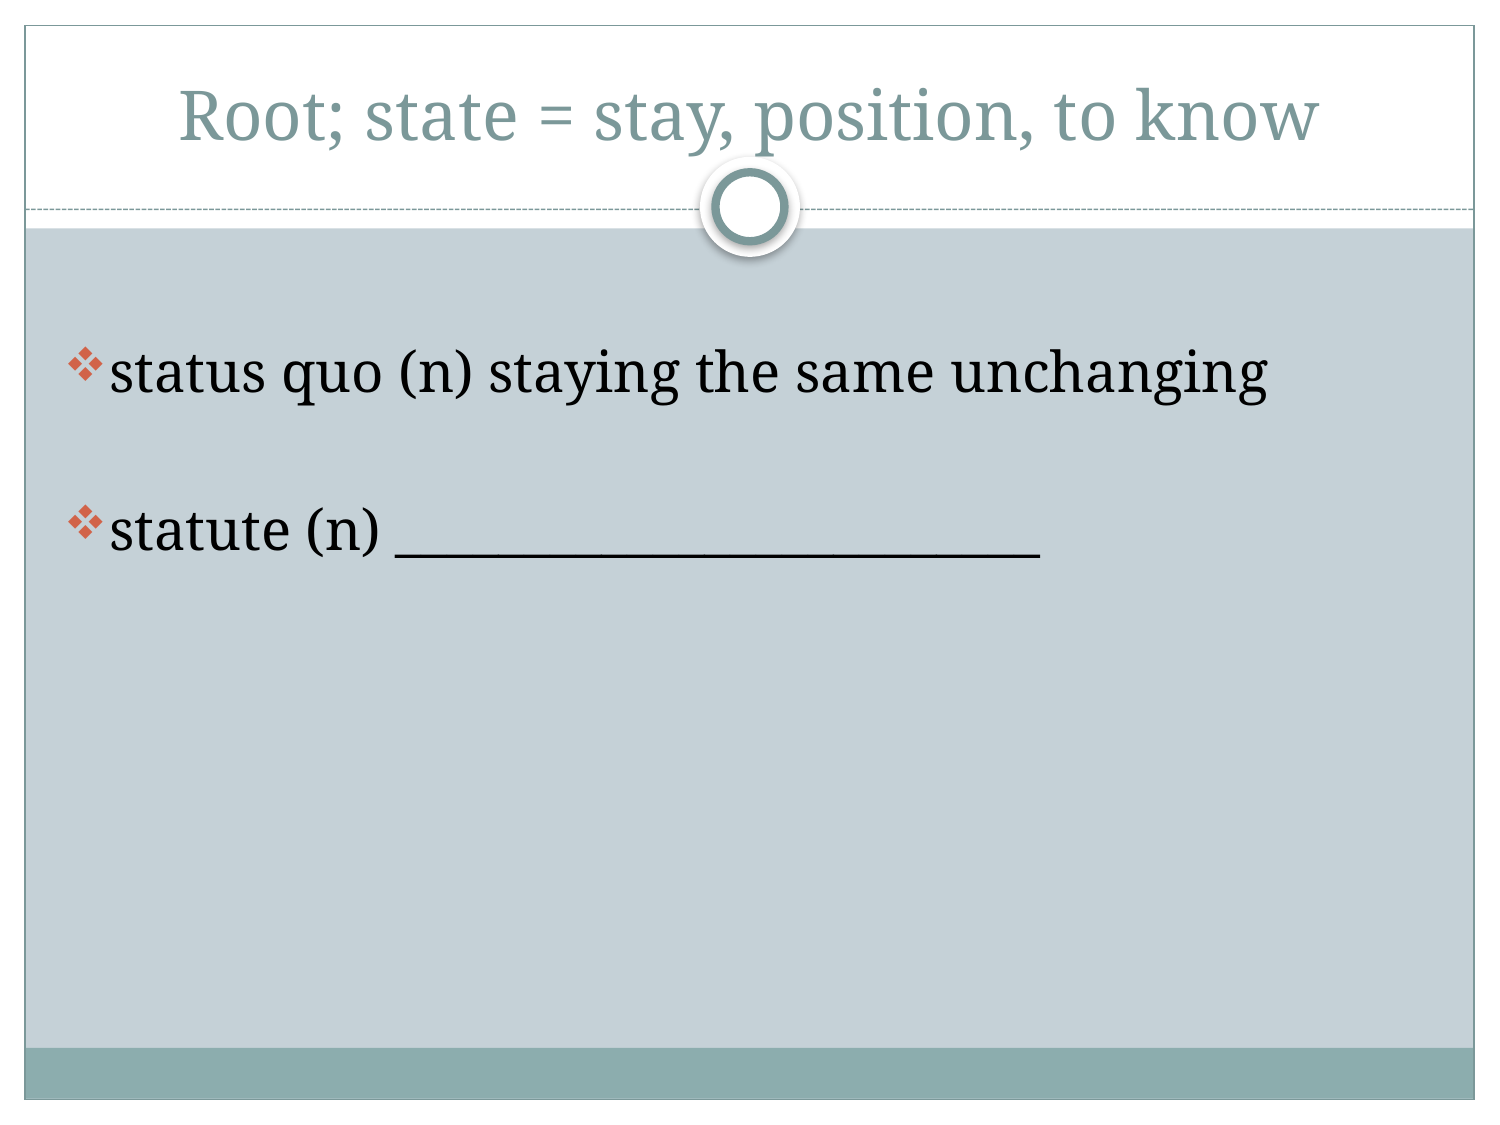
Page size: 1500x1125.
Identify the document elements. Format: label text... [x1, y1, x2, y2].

title Root; state = stay, position, to know [49, 37, 1450, 162]
list status quo (n) staying the same unchanging statute (n) _________________________ [49, 250, 1445, 1001]
